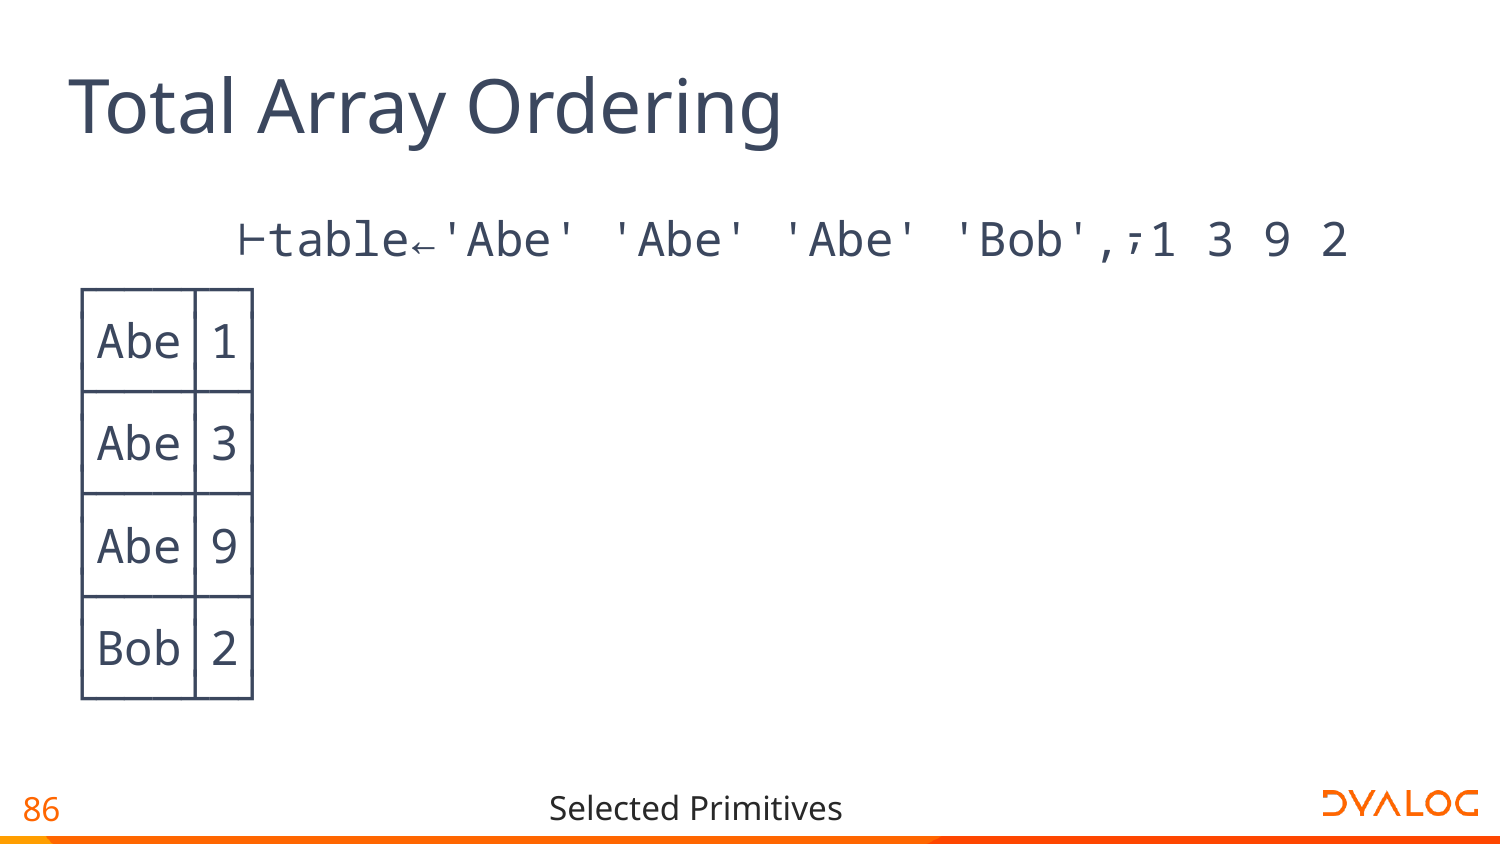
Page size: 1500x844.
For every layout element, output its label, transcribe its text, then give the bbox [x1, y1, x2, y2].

picture [1323, 790, 1478, 816]
picture [0, 836, 1500, 844]
title Total Array Ordering [53, 43, 1453, 157]
list ⊢table←'Abe' 'Abe' 'Abe' 'Bob',⍪1 3 9 2 ┌───┬─┐ │Abe│1│ ├───┼─┤ │Abe│3│ ├───┼─┤ │Abe│9│ ├───┼─┤ │Bob│2│ └───┴─┘ [53, 207, 1453, 740]
